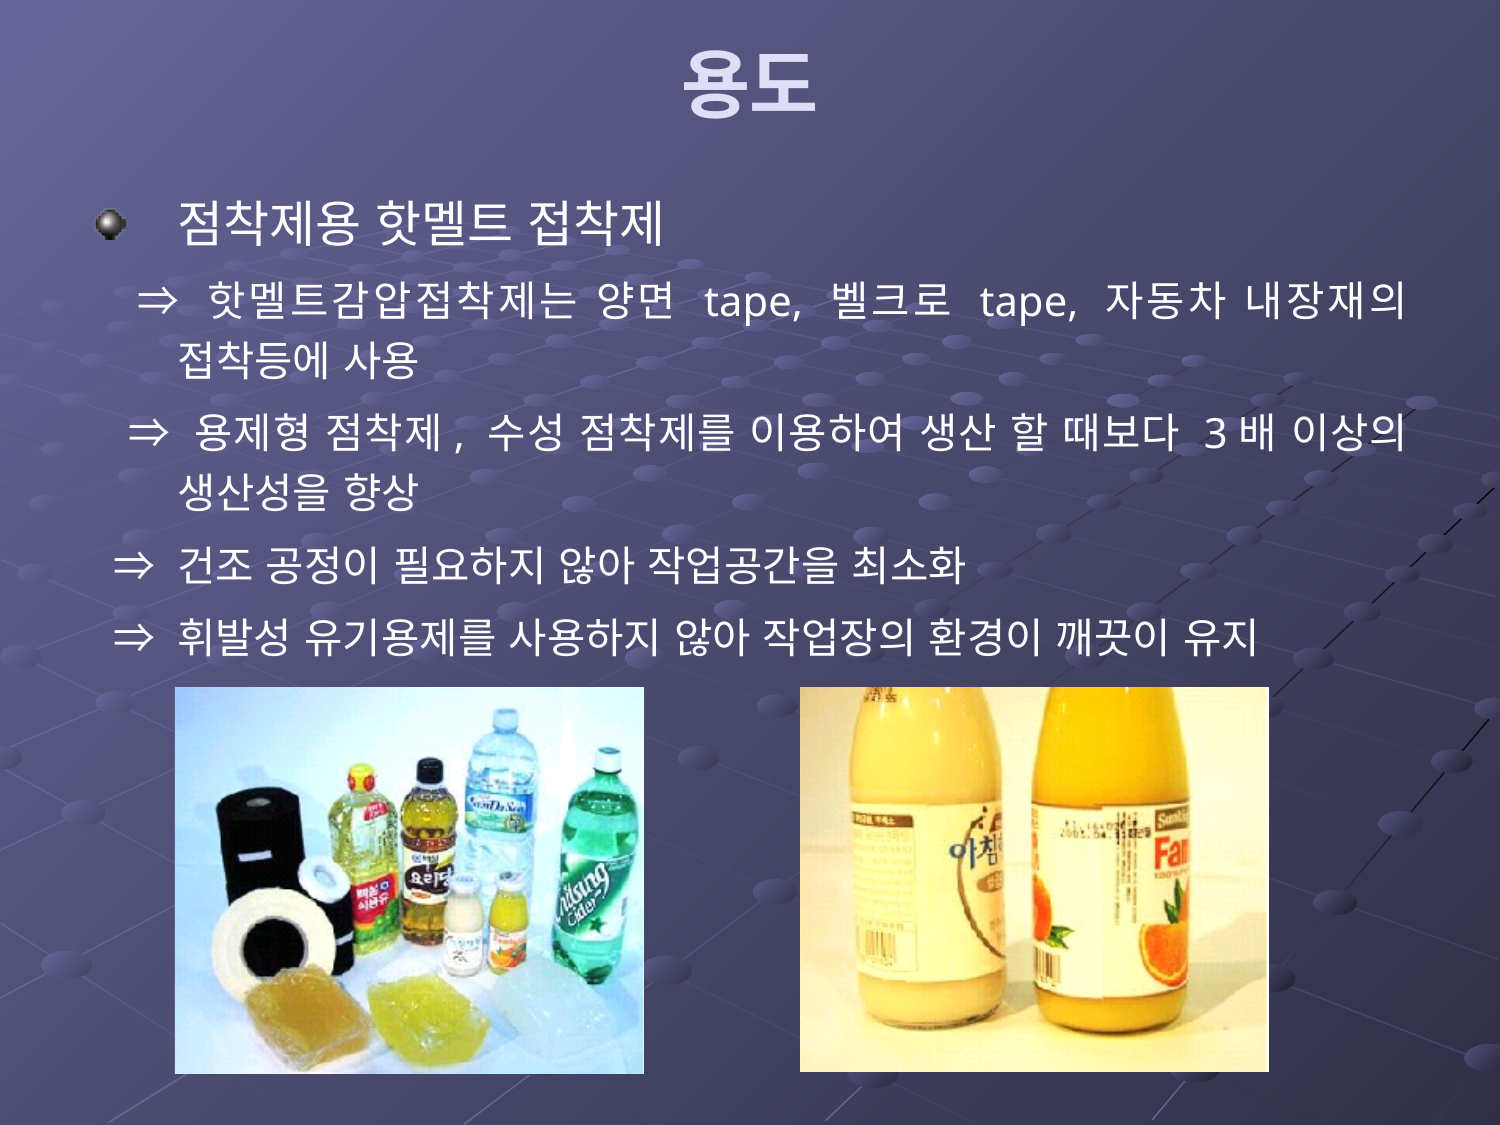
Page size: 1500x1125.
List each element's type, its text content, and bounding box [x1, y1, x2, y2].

picture [174, 687, 646, 1076]
list 점착제용 핫멜트 접착제 ⇒ 핫멜트감압접착제는 양면 tape, 벨크로 tape, 자동차 내장재의 접착등에 사용 ⇒ 용제형 점착제, 수성 점착제를 이용하여 생산 할 때보다 3배 이상의 생산성을 향상 ⇒ 건조 공정이 필요하지 않아 작업공간을 최소화 ⇒ 휘발성 유기용제를 사용하지 않아 작업장의 환경이 깨끗이 유지 [74, 172, 1424, 658]
picture [90, 204, 126, 240]
title 용도 [74, 18, 1426, 147]
picture [799, 687, 1271, 1074]
